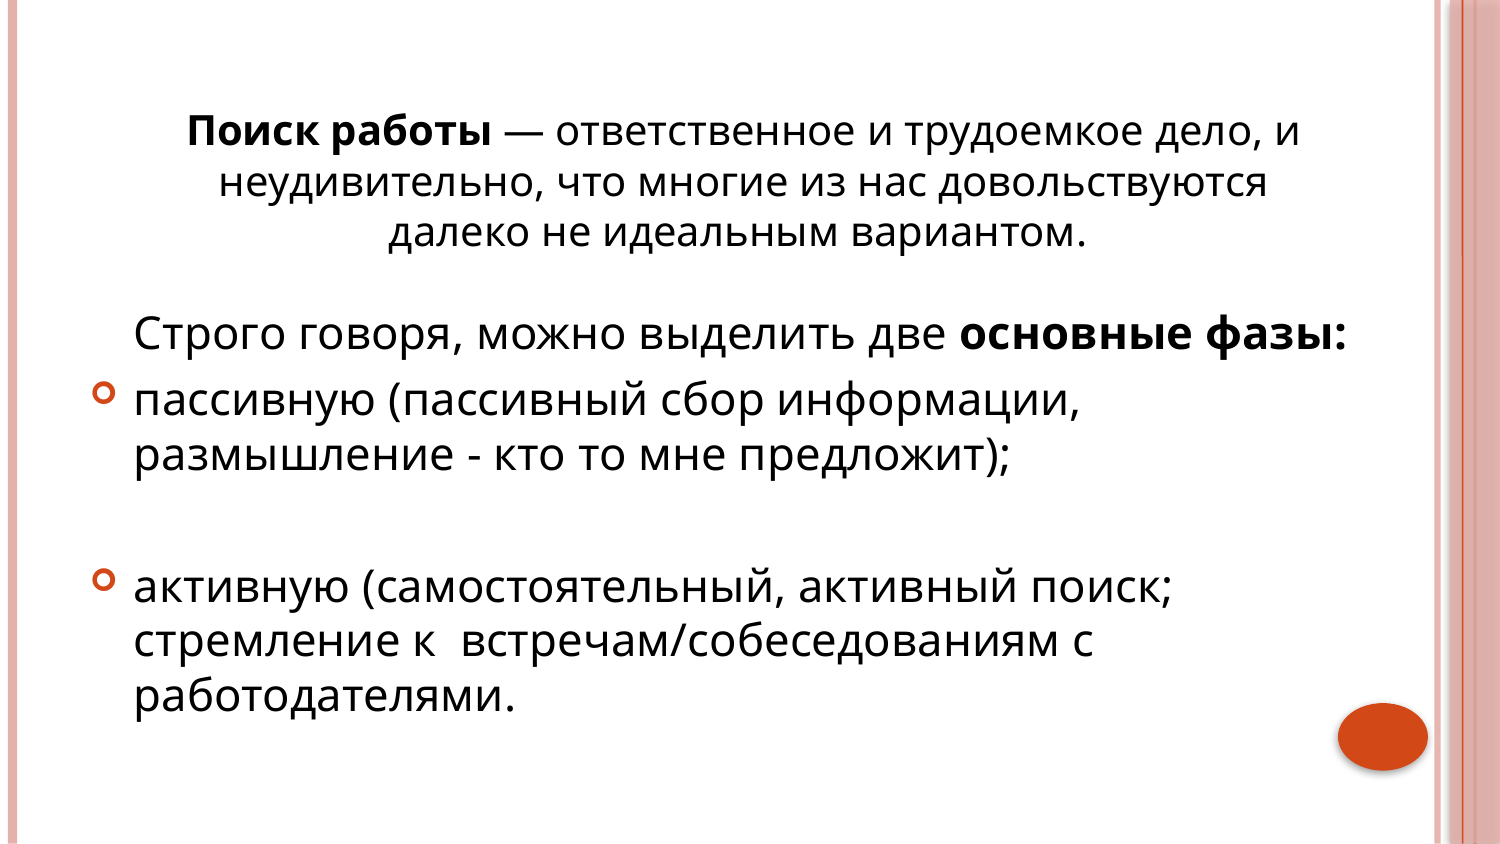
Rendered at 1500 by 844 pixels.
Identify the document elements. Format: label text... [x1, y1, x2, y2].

list Строго говоря, можно выделить две основные фазы: пассивную (пассивный сбор информации, размышление - кто то мне предложит); активную (самостоятельный, активный поиск; стремление к встречам/собеседованиям с работодателями. [75, 296, 1363, 735]
text_box Поиск работы — ответственное и трудоемкое дело, и неудивительно, что многие из нас довольствуются далеко не идеальным вариантом. [149, 96, 1338, 307]
